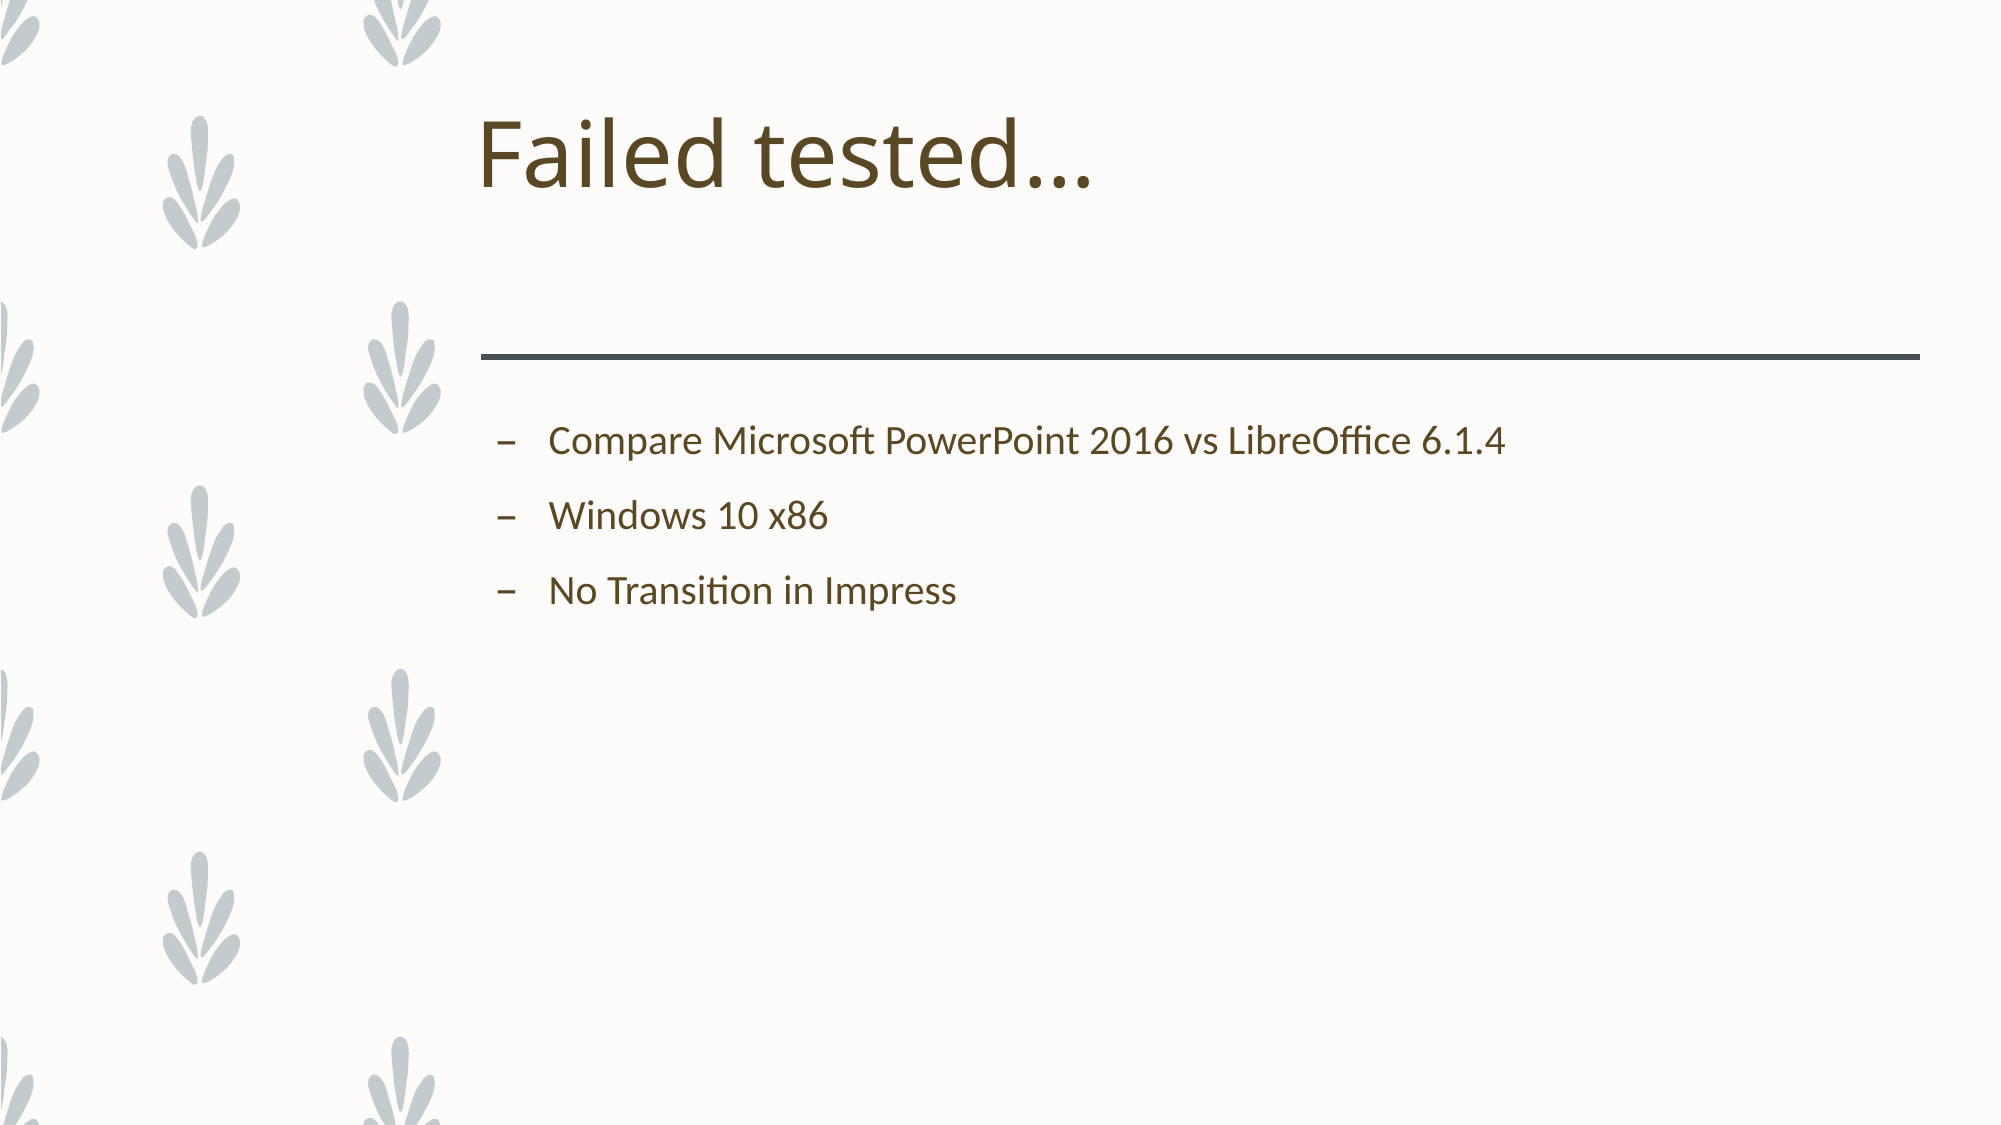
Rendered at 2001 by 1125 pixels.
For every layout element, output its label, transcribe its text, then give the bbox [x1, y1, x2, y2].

title Failed tested… [460, 93, 1920, 350]
list Compare Microsoft PowerPoint 2016 vs LibreOffice 6.1.4 Windows 10 x86 No Transition in Impress [481, 399, 1920, 999]
